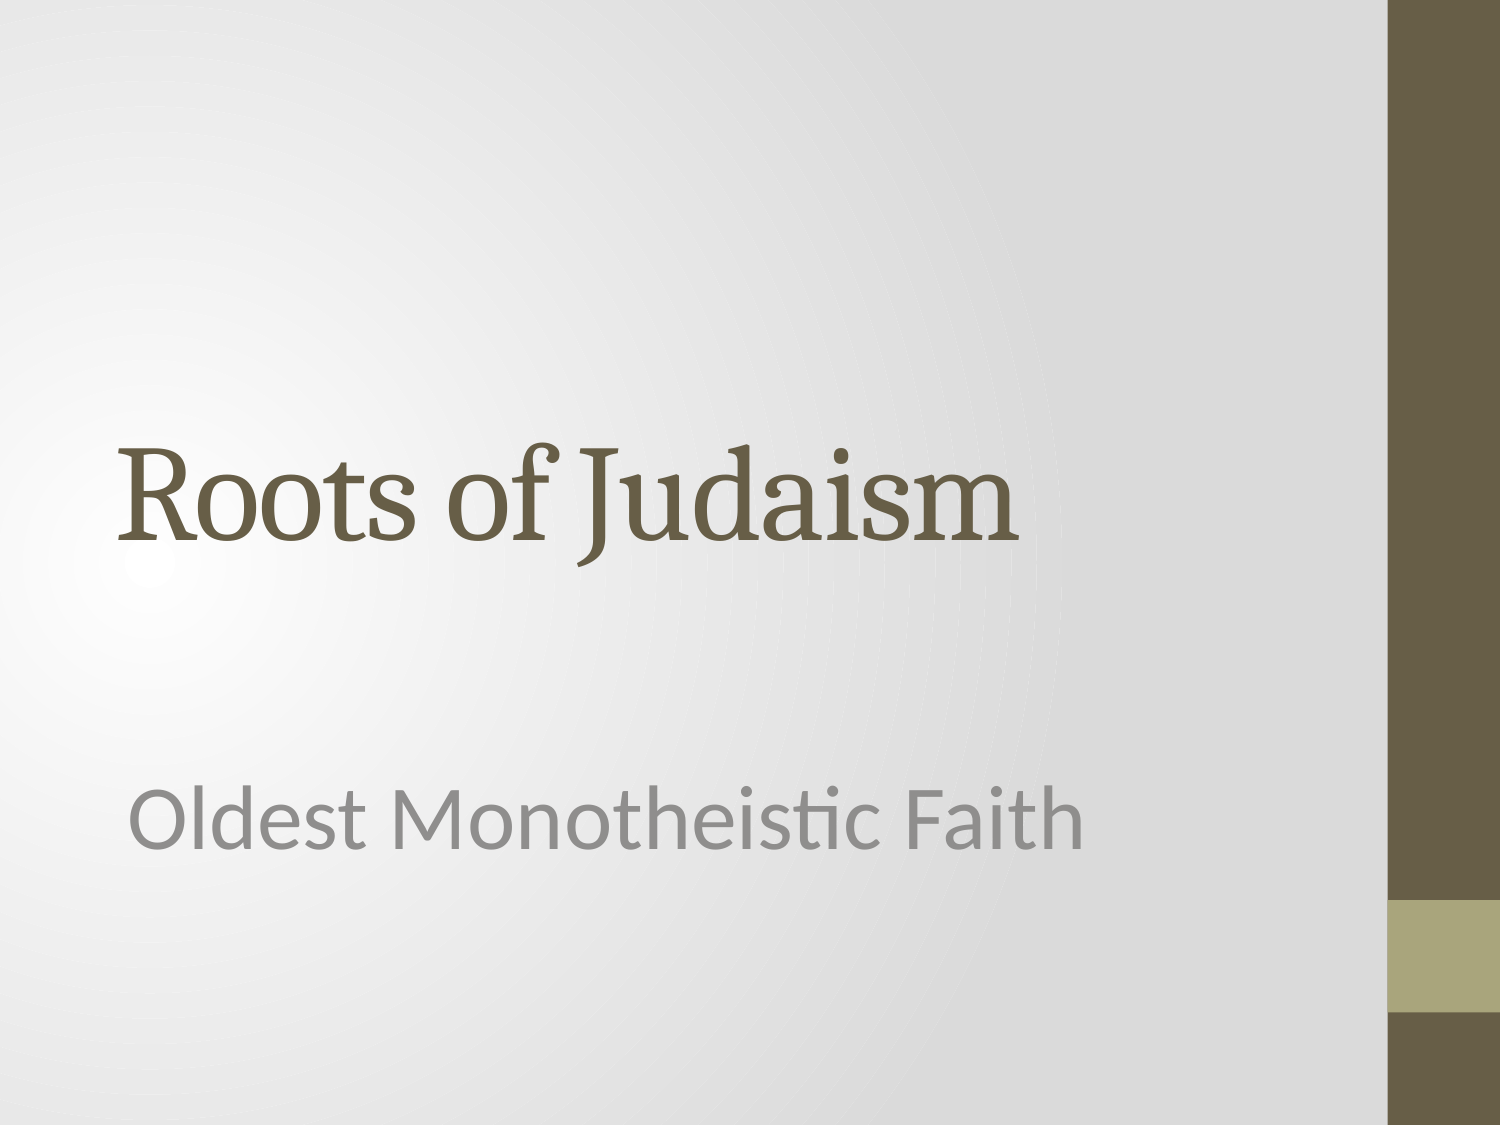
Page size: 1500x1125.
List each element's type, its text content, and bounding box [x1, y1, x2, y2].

title Roots of Judaism [99, 149, 1338, 576]
subtitle Oldest Monotheistic Faith [112, 750, 1173, 925]
